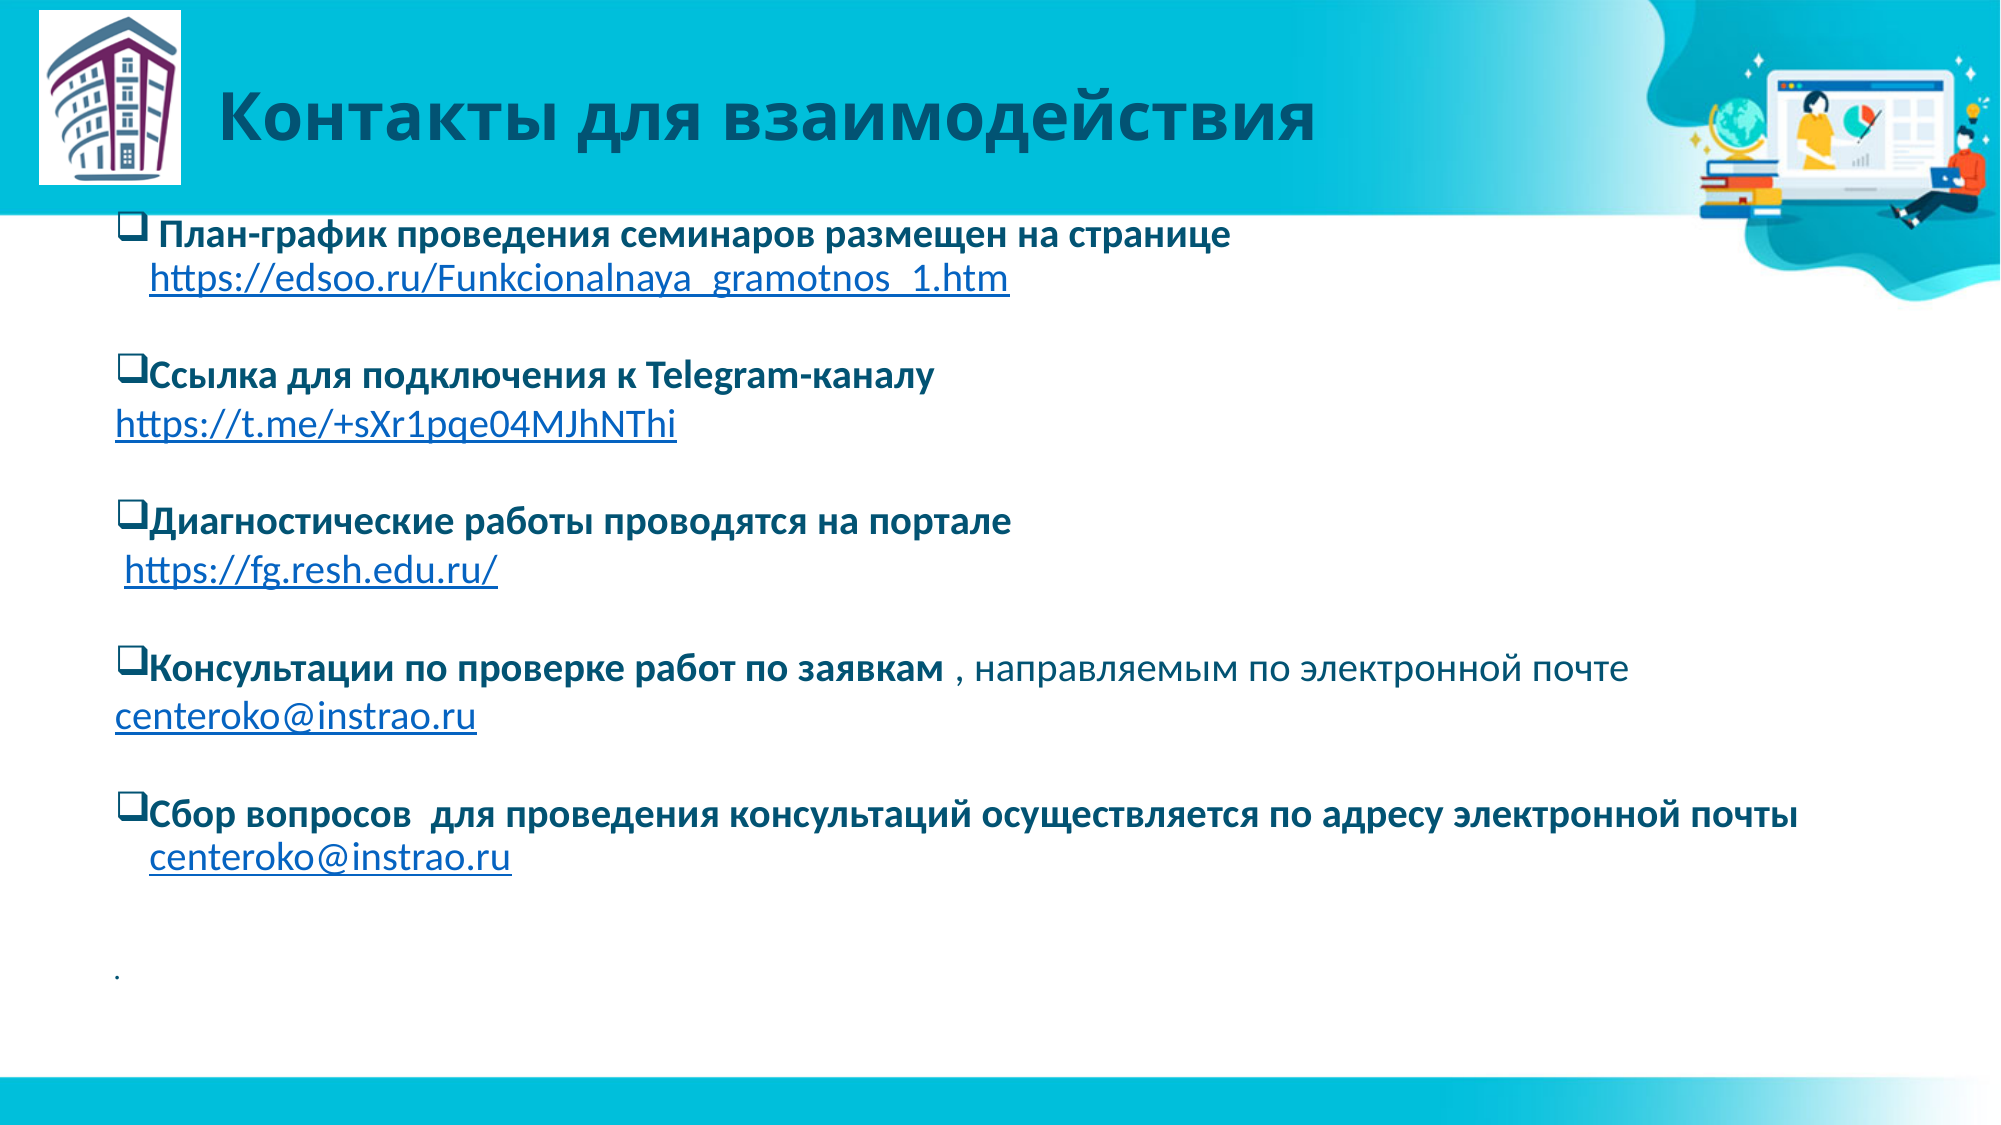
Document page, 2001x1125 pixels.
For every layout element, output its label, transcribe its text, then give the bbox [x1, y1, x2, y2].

title Контакты для взаимодействия [202, 10, 1745, 184]
list План-график проведения семинаров размещен на странице https://edsoo.ru/Funkcionalnaya_gramotnos_1.htm Ссылка для подключения к Telegram-каналу https://t.me/+sXr1pqe04MJhNThi Диагностические работы проводятся на портале https://fg.resh.edu.ru/ Консультации по проверке работ по заявкам , направляемым по электронной почте centeroko@instrao.ru Сбор вопросов для проведения консультаций осуществляется по адресу электронной почты centeroko@instrao.ru [99, 184, 1900, 1005]
picture [0, 0, 2001, 1125]
